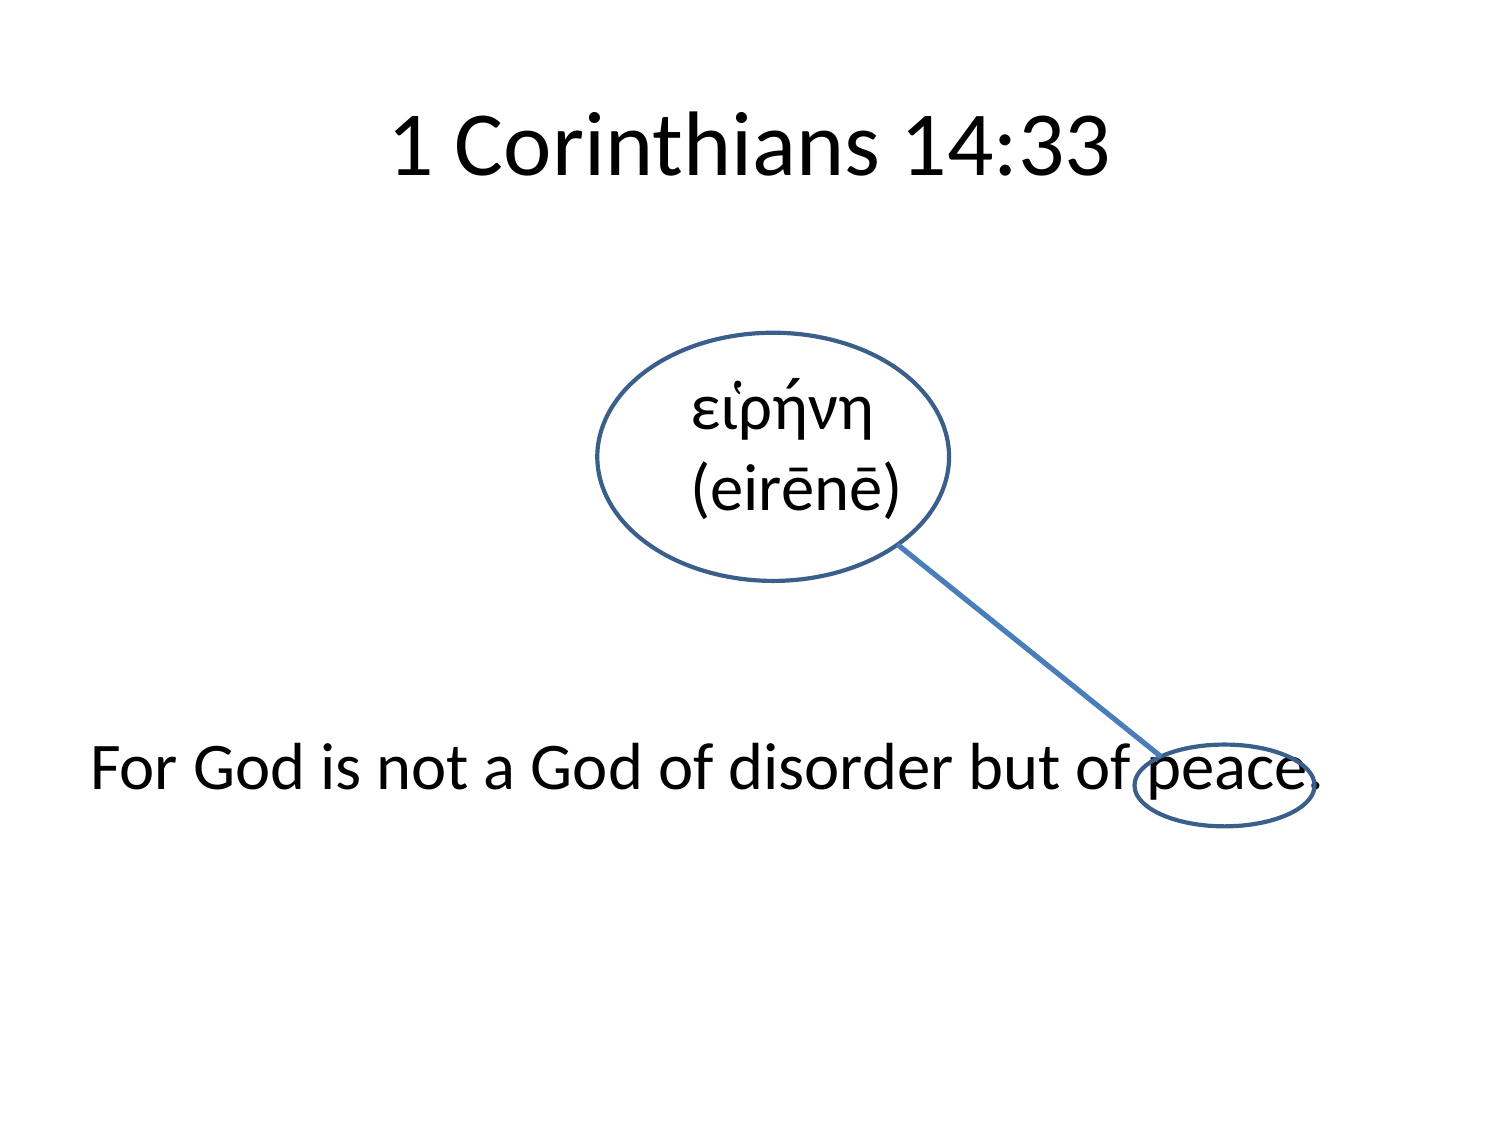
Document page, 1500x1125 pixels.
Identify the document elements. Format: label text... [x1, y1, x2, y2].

list εἱρήνη (eirēnē) For God is not a God of disorder but of peace. [75, 262, 1425, 1005]
text_box [1132, 742, 1317, 829]
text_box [897, 544, 1162, 757]
title 1 Corinthians 14:33 [75, 45, 1425, 233]
text_box [595, 330, 952, 584]
